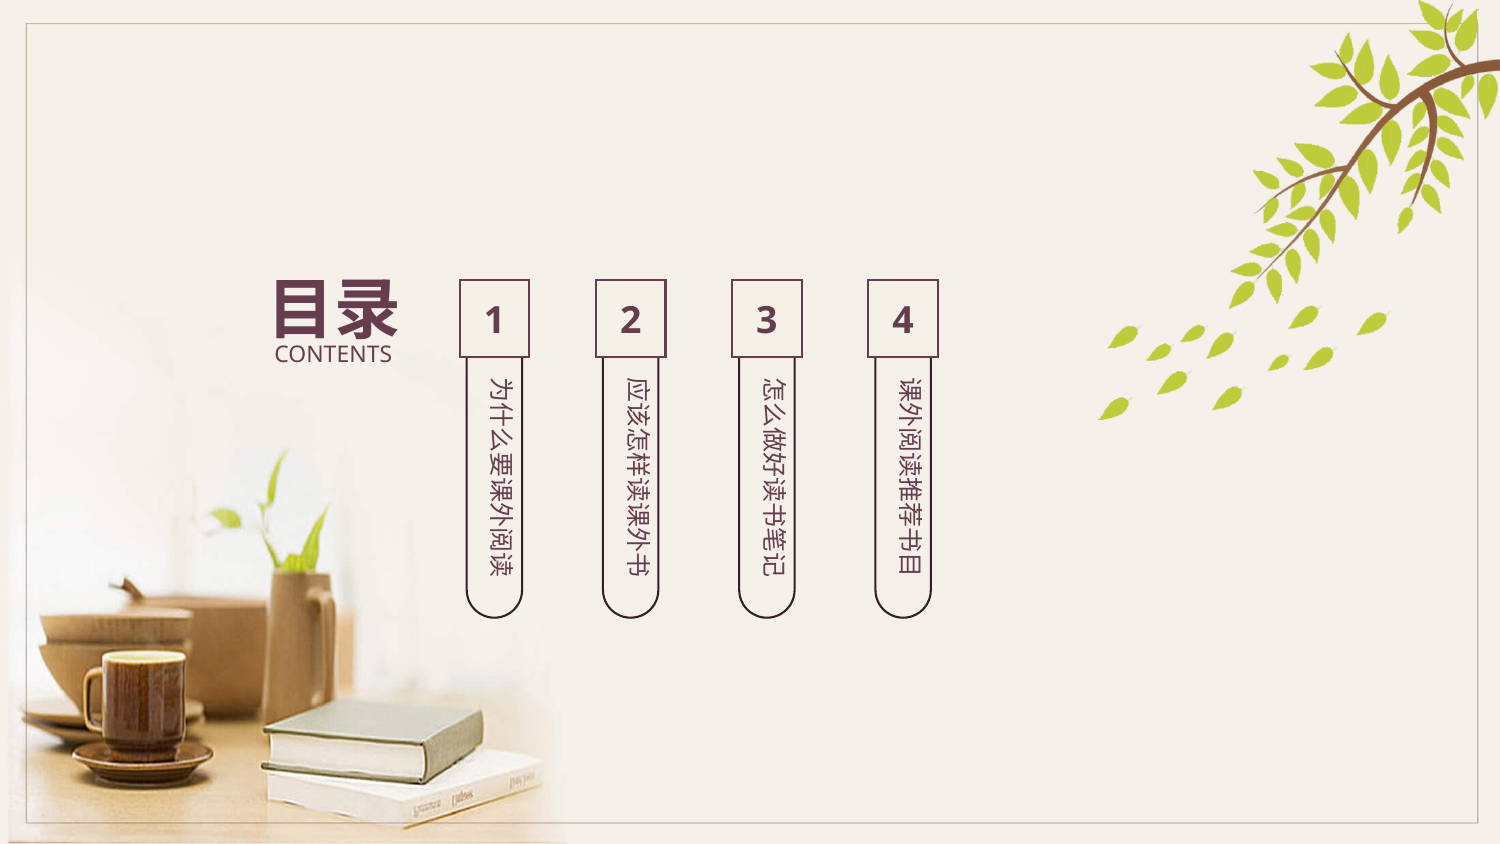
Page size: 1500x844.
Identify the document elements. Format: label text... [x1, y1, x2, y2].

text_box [868, 280, 938, 618]
text_box 目录 [252, 259, 416, 338]
picture [0, 0, 1500, 844]
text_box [595, 280, 666, 618]
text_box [732, 280, 802, 618]
text_box CONTENTS [249, 338, 417, 368]
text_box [459, 280, 530, 618]
